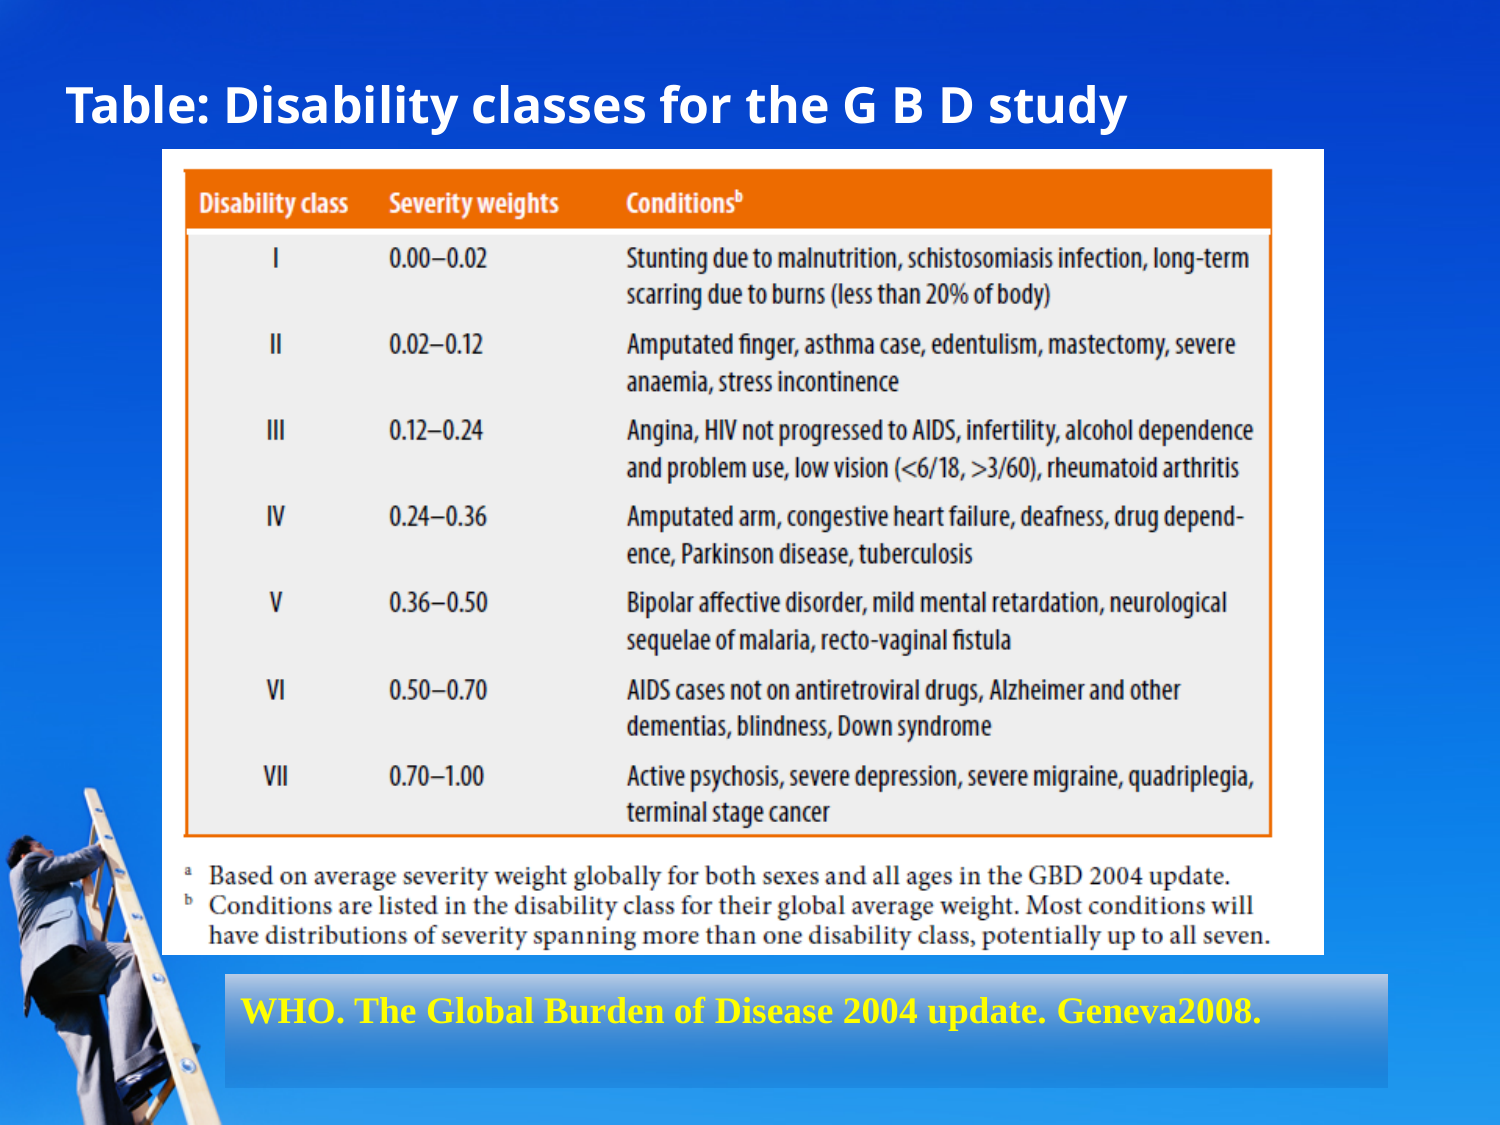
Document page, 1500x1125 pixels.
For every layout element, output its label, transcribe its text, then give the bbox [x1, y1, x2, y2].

text_box WHO. The Global Burden of Disease 2004 update. Geneva2008. [225, 975, 1388, 1088]
title Table: Disability classes for the G B D study [49, 44, 1476, 163]
picture [0, 0, 1500, 1125]
